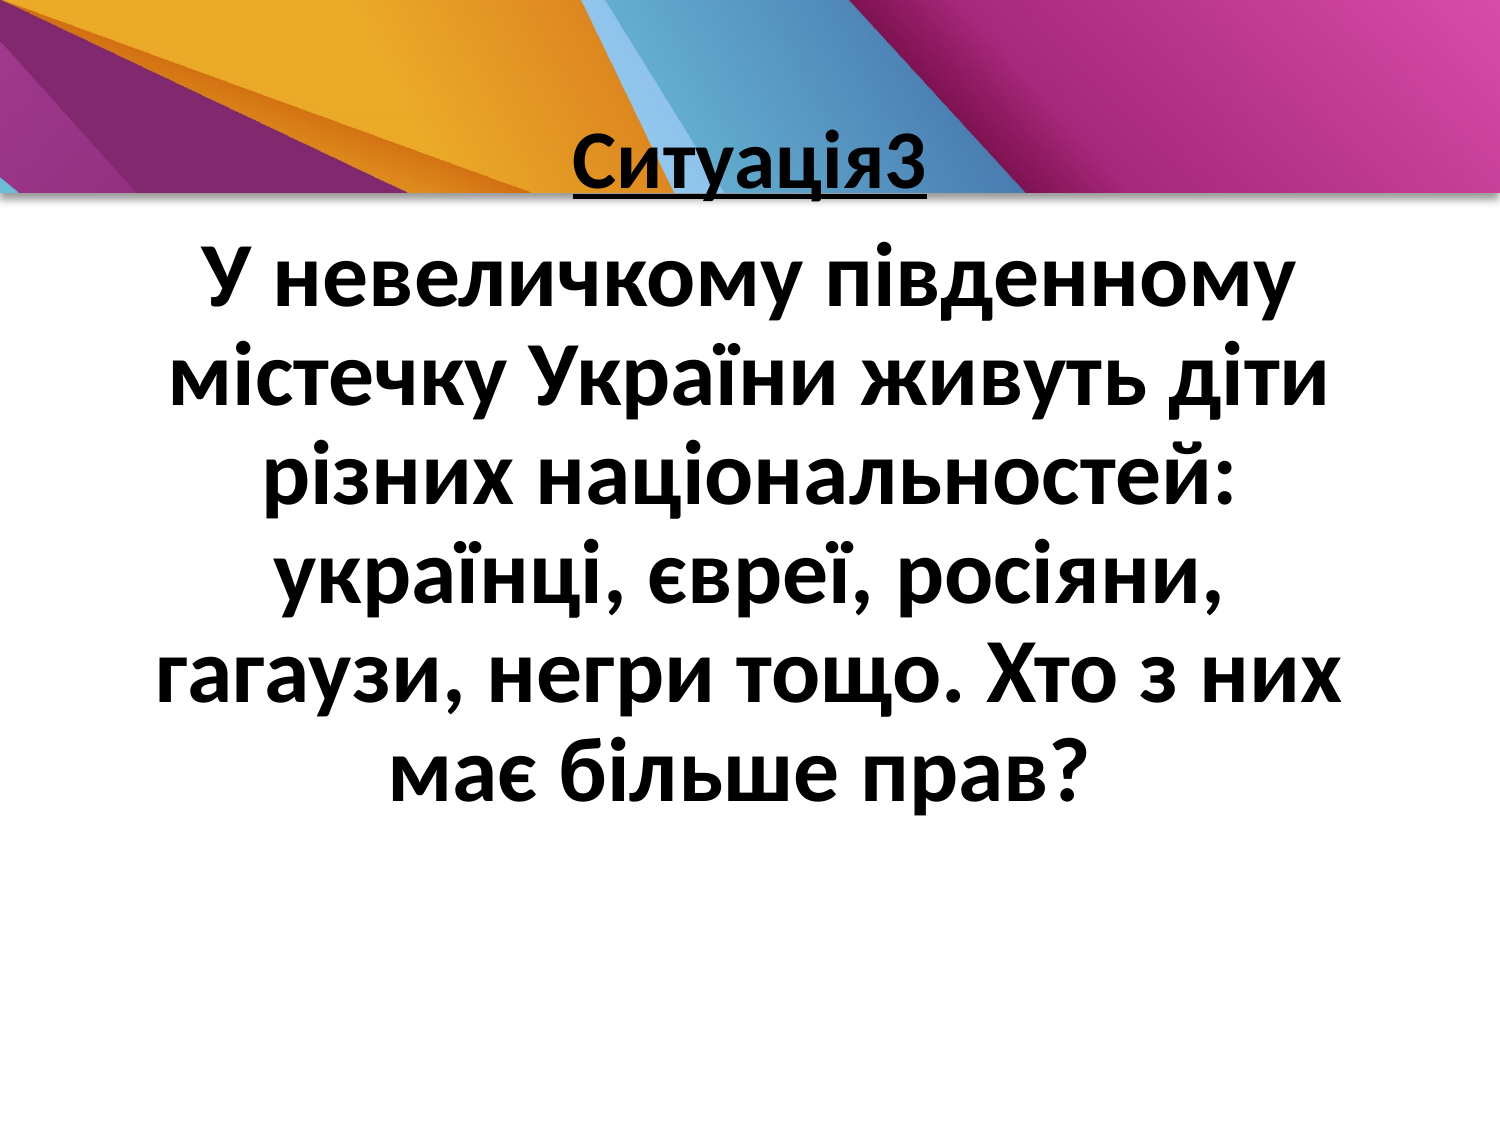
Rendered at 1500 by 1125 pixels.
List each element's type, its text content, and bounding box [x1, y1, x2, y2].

picture [0, 0, 1500, 193]
list Ситуація3 У невеличкому південному містечку України живуть діти різних національностей: українці, євреї, росіяни, гагаузи, негри тощо. Хто з них має більше прав? [103, 108, 1397, 1014]
